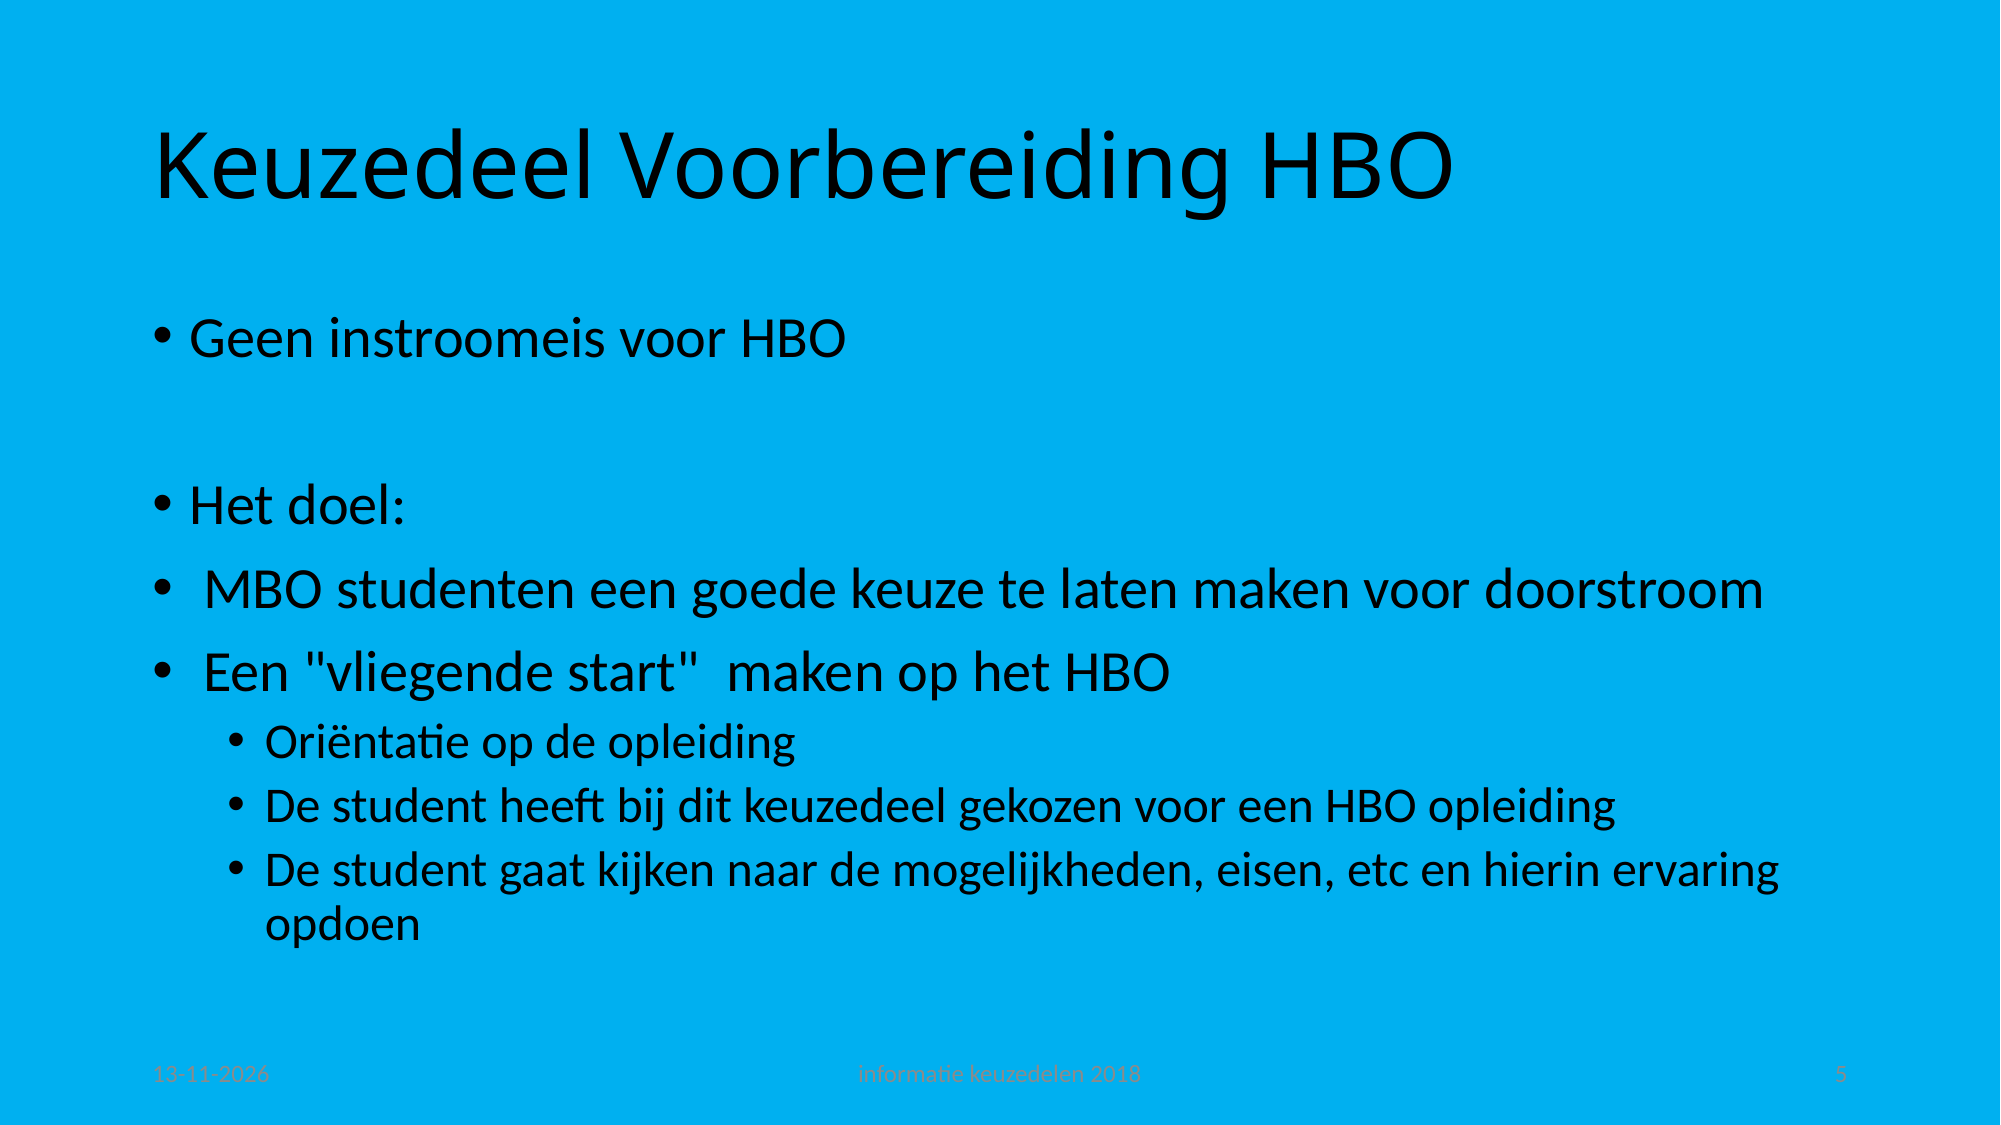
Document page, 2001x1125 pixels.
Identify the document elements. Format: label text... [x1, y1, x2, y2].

list Geen instroomeis voor HBO Het doel: MBO studenten een goede keuze te laten maken voor doorstroom Een "vliegende start" maken op het HBO Oriëntatie op de opleiding De student heeft bij dit keuzedeel gekozen voor een HBO opleiding De student gaat kijken naar de mogelijkheden, eisen, etc en hierin ervaring opdoen [137, 299, 1863, 1014]
slide_number 5 [1412, 1042, 1863, 1103]
footer informatie keuzedelen 2018 [662, 1042, 1338, 1103]
title Keuzedeel Voorbereiding HBO [137, 59, 1863, 278]
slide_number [137, 1042, 588, 1103]
